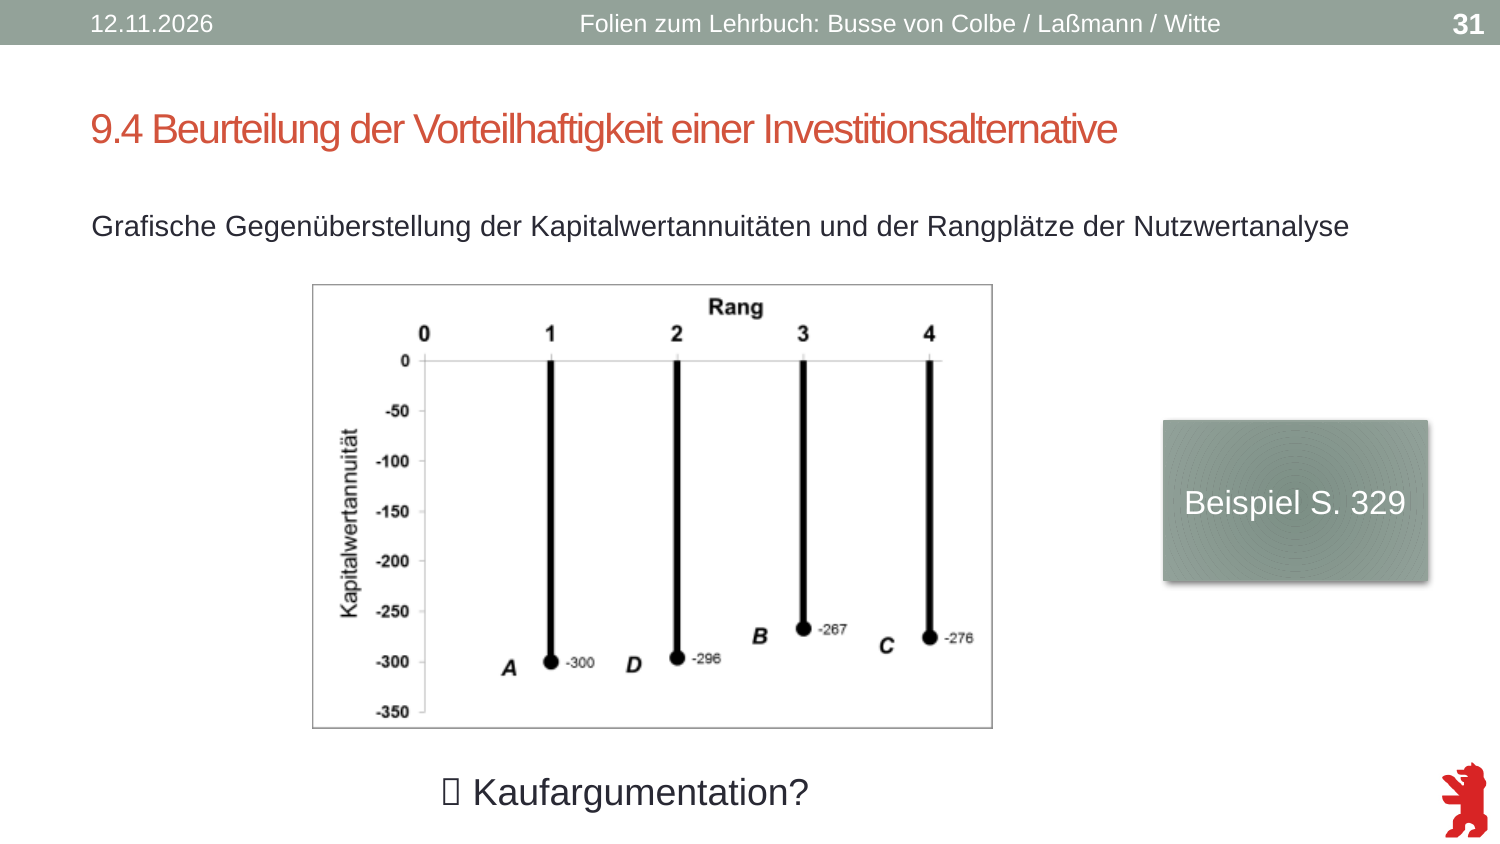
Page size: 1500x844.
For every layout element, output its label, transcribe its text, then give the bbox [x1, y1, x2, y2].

slide_number 31 [1325, 2, 1500, 43]
text_box Grafische Gegenüberstellung der Kapitalwertannuitäten und der Rangplätze der Nutzwertanalyse [76, 200, 1367, 250]
picture [1434, 760, 1500, 844]
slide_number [75, 2, 550, 43]
title 9.4 Beurteilung der Vorteilhaftigkeit einer Investitionsalternative [75, 65, 1500, 188]
text_box  Kaufargumentation? [425, 760, 825, 820]
picture [312, 284, 994, 730]
text_box Beispiel S. 329 [1163, 420, 1428, 581]
footer Folien zum Lehrbuch: Busse von Colbe / Laßmann / Witte [562, 2, 1238, 43]
